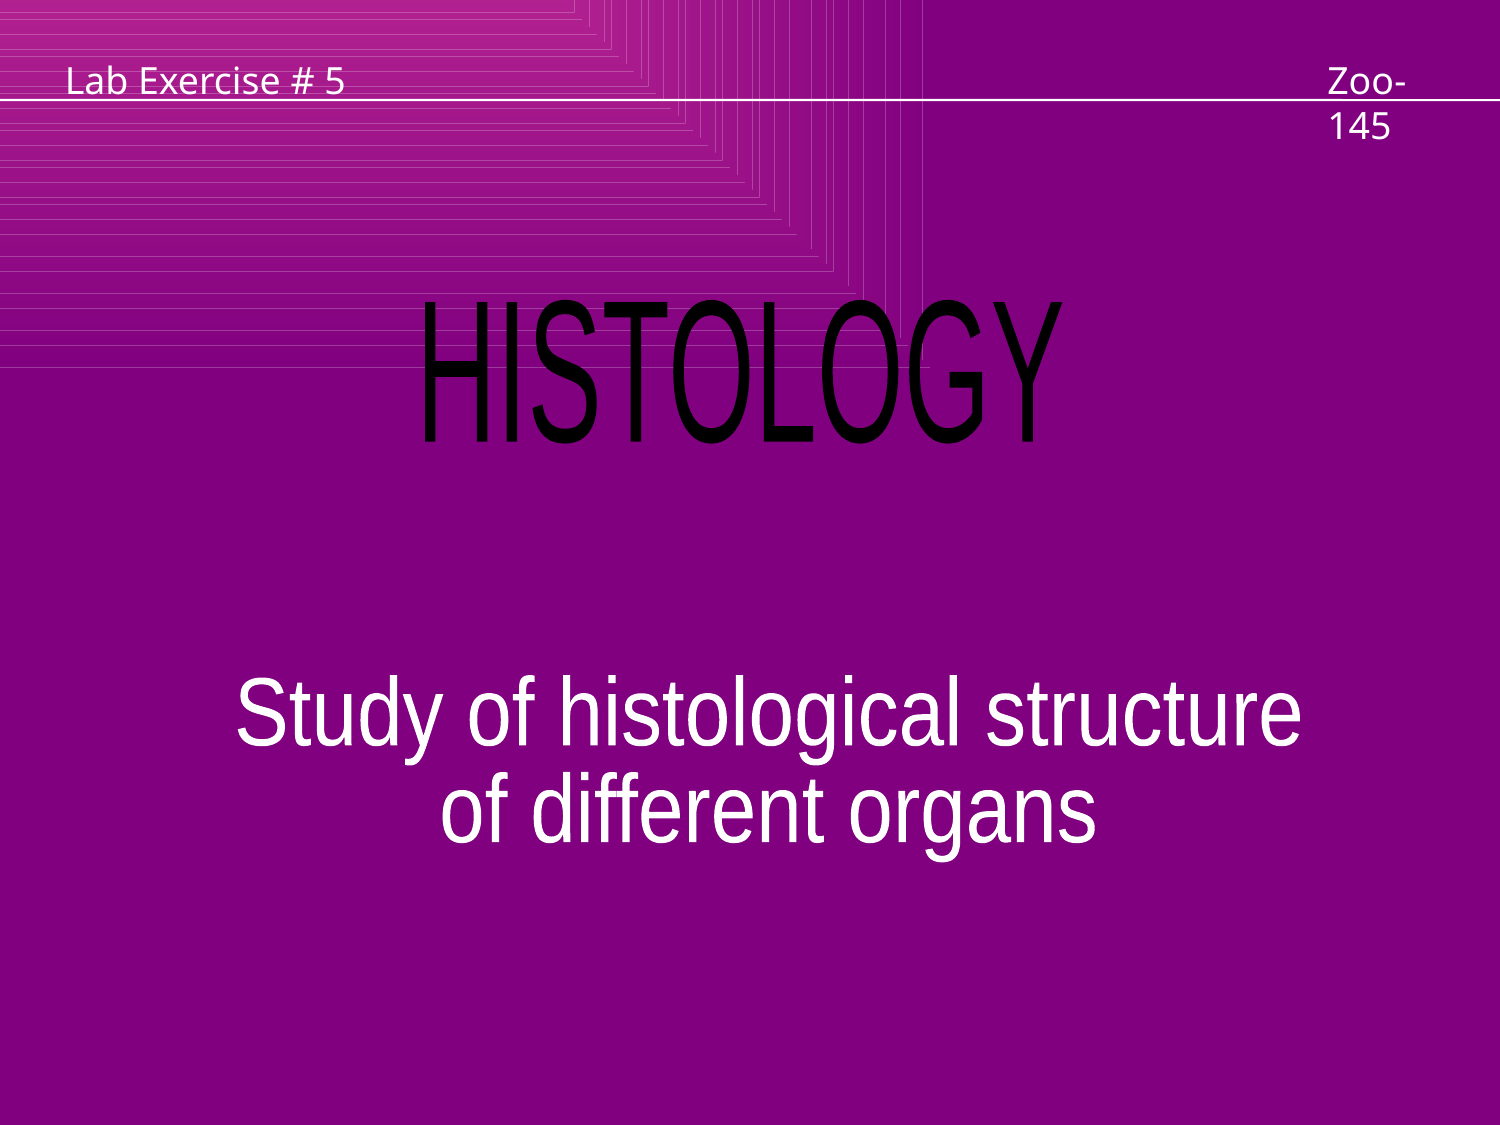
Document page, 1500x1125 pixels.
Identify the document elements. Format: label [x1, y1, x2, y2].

text_box [0, 49, 1500, 111]
